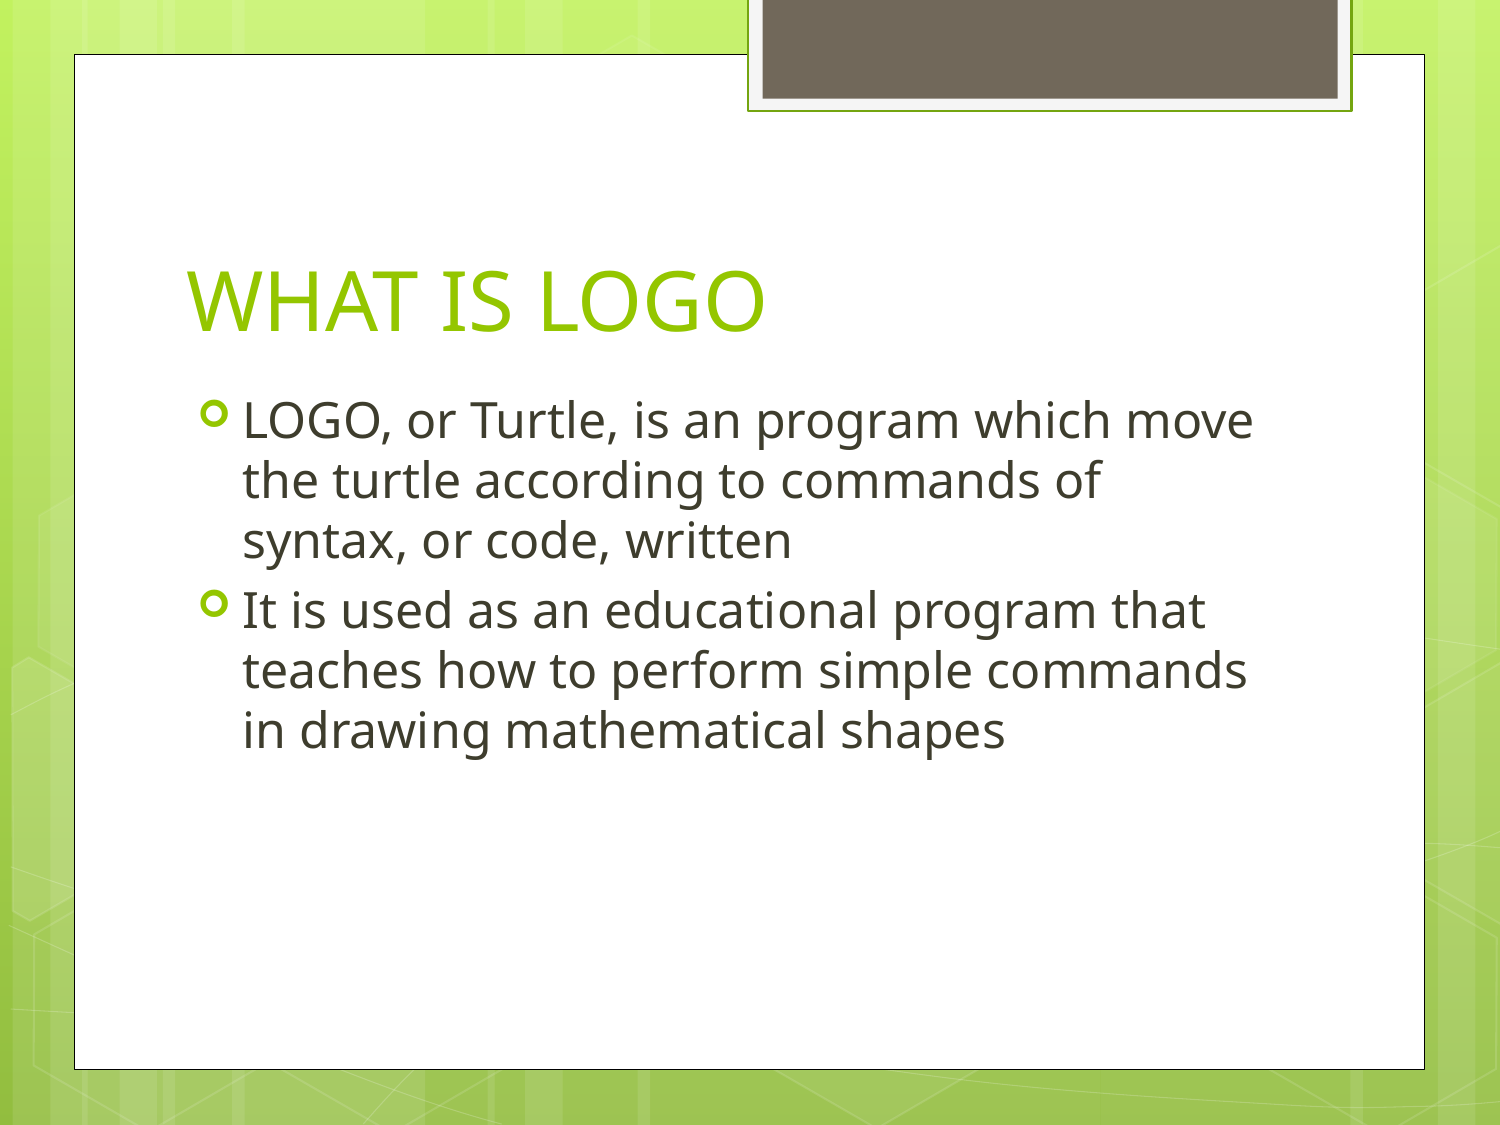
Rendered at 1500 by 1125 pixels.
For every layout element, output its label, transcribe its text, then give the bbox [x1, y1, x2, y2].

list LOGO, or Turtle, is an program which move the turtle according to commands of syntax, or code, written It is used as an educational program that teaches how to perform simple commands in drawing mathematical shapes [171, 381, 1283, 957]
title WHAT IS LOGO [171, 168, 1324, 357]
